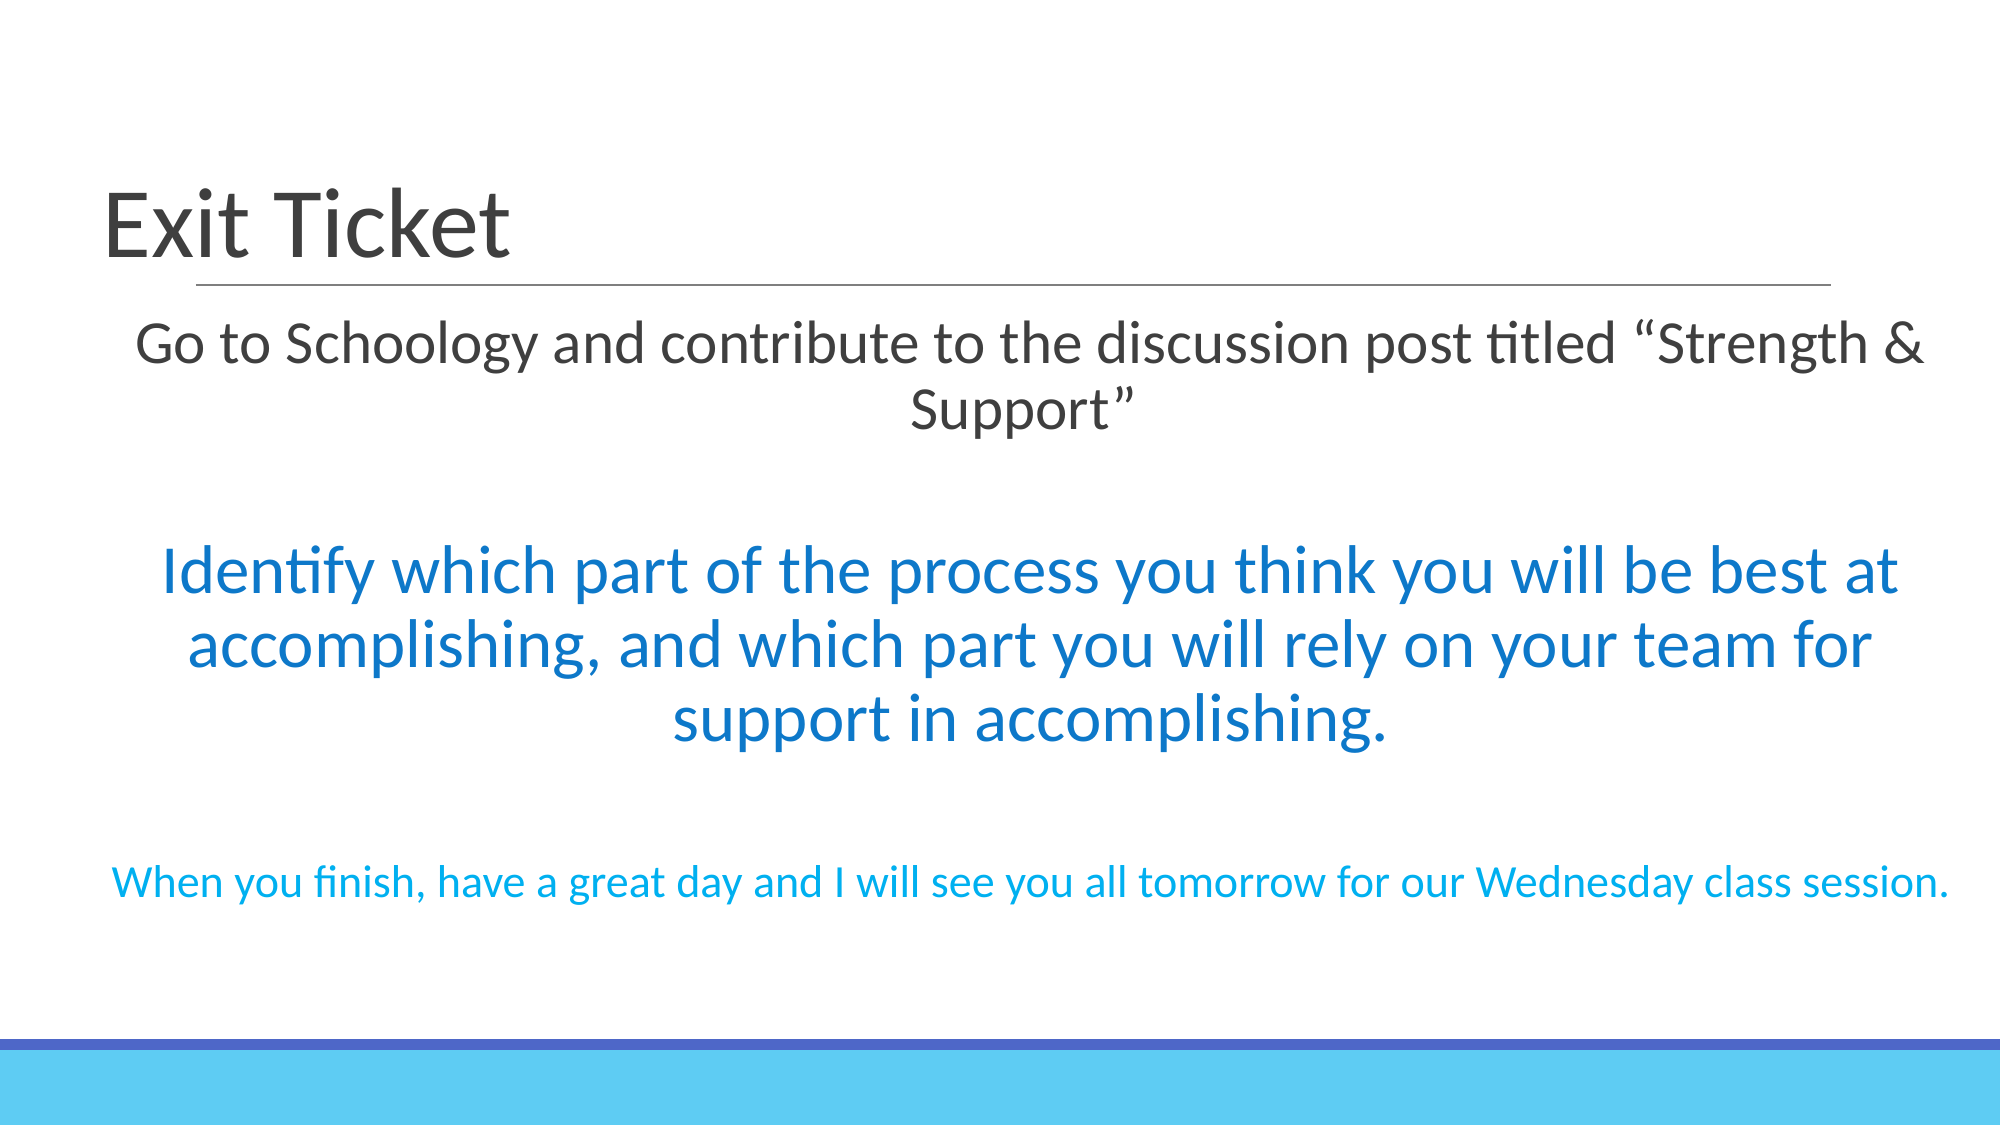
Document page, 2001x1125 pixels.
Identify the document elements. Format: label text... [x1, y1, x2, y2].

list Go to Schoology and contribute to the discussion post titled “Strength & Support” Identify which part of the process you think you will be best at accomplishing, and which part you will rely on your team for support in accomplishing. When you finish, have a great day and I will see you all tomorrow for our Wednesday class session. [107, 302, 1955, 968]
title Exit Ticket [87, 47, 1935, 285]
